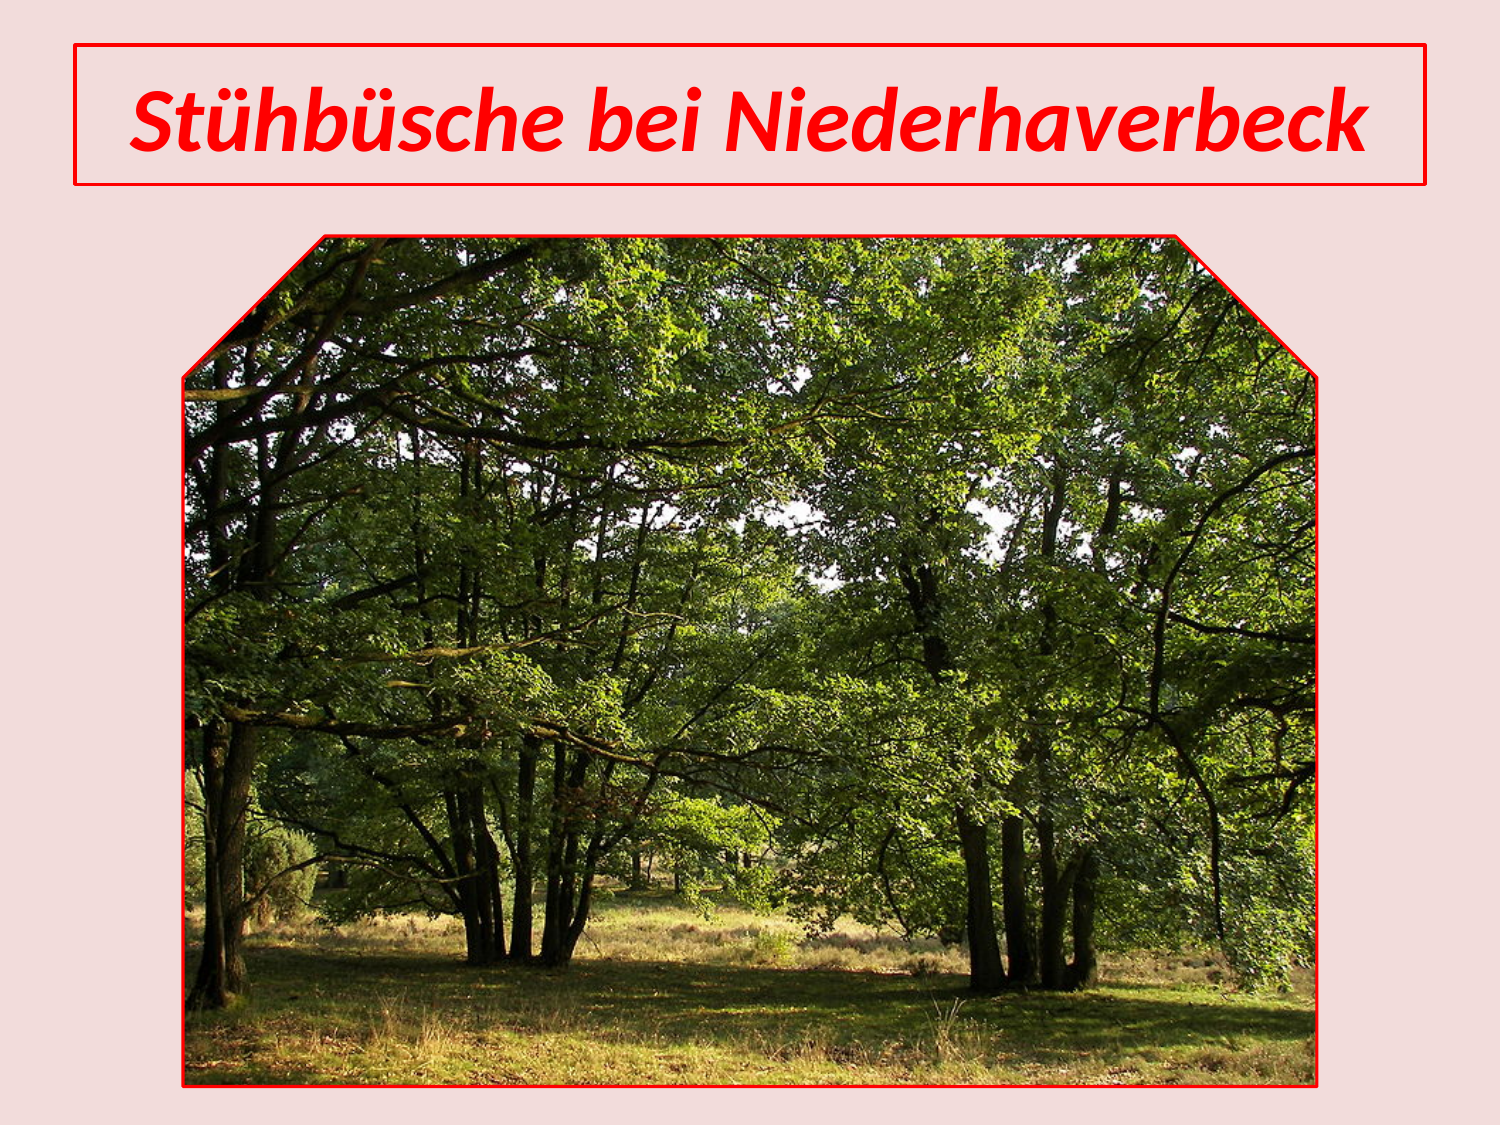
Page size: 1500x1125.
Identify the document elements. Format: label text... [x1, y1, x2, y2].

picture [182, 235, 1318, 1087]
title Stühbüsche bei Niederhaverbeck [75, 45, 1425, 185]
